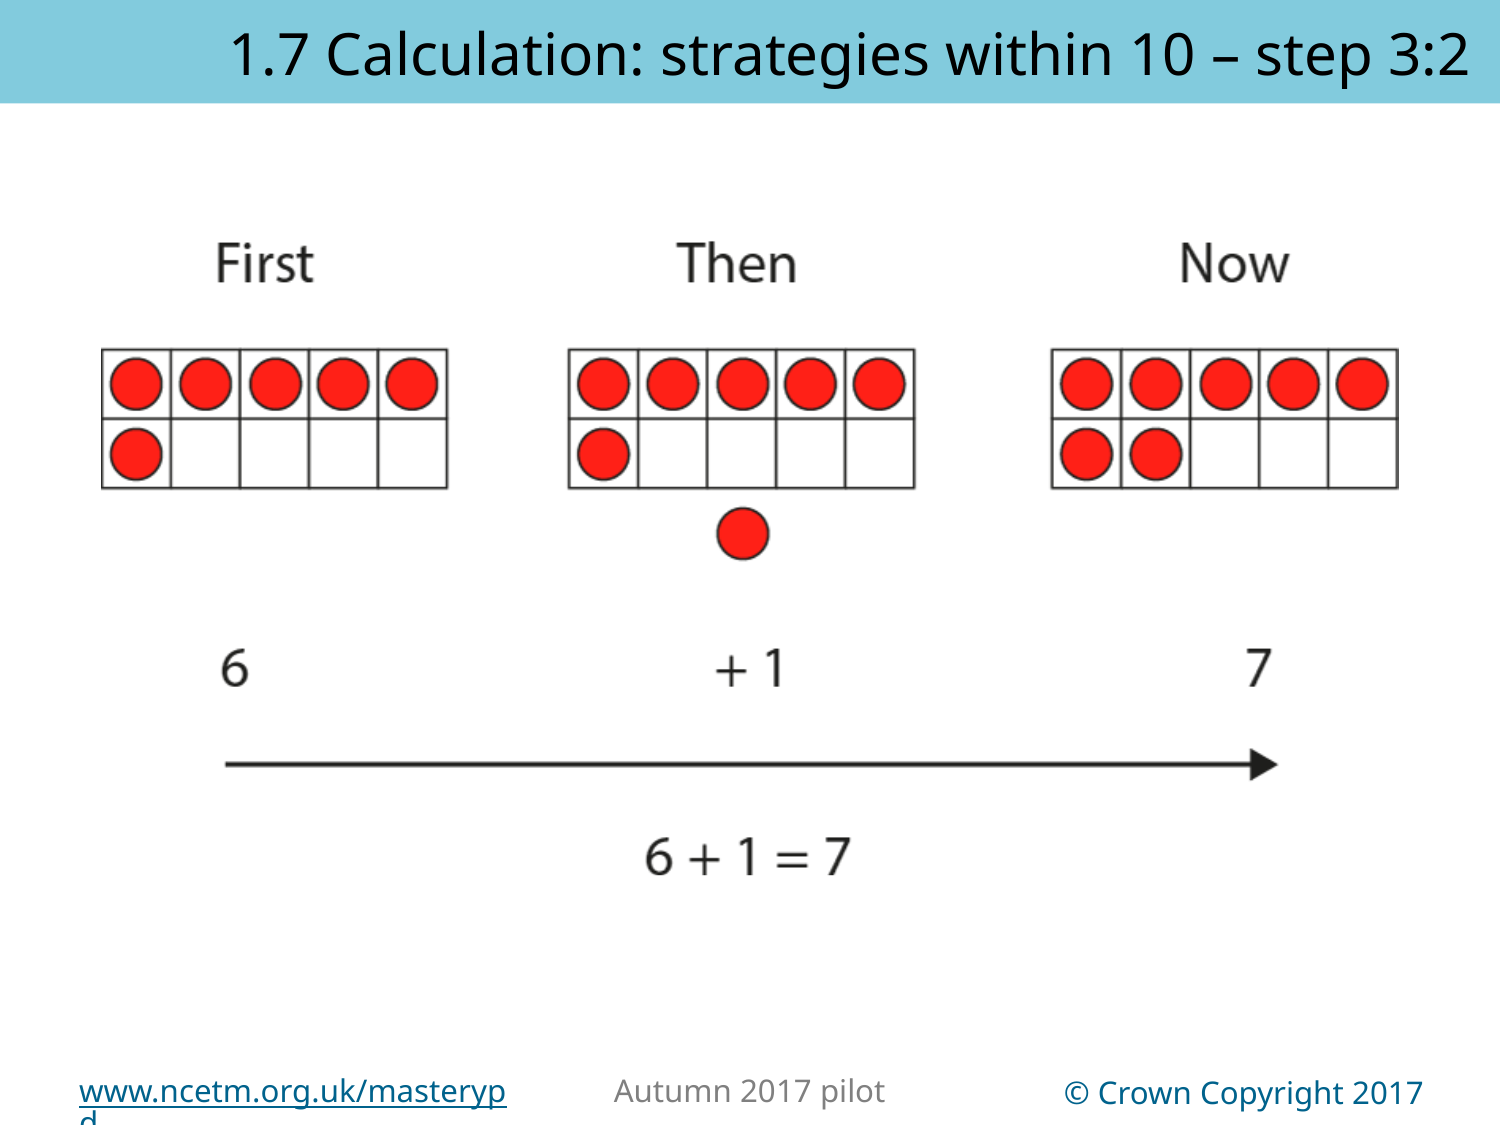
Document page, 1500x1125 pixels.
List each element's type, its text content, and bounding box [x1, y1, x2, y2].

list 1.7 Calculation: strategies within 10 – step 3:2 [0, 0, 1500, 104]
picture [101, 235, 1399, 890]
